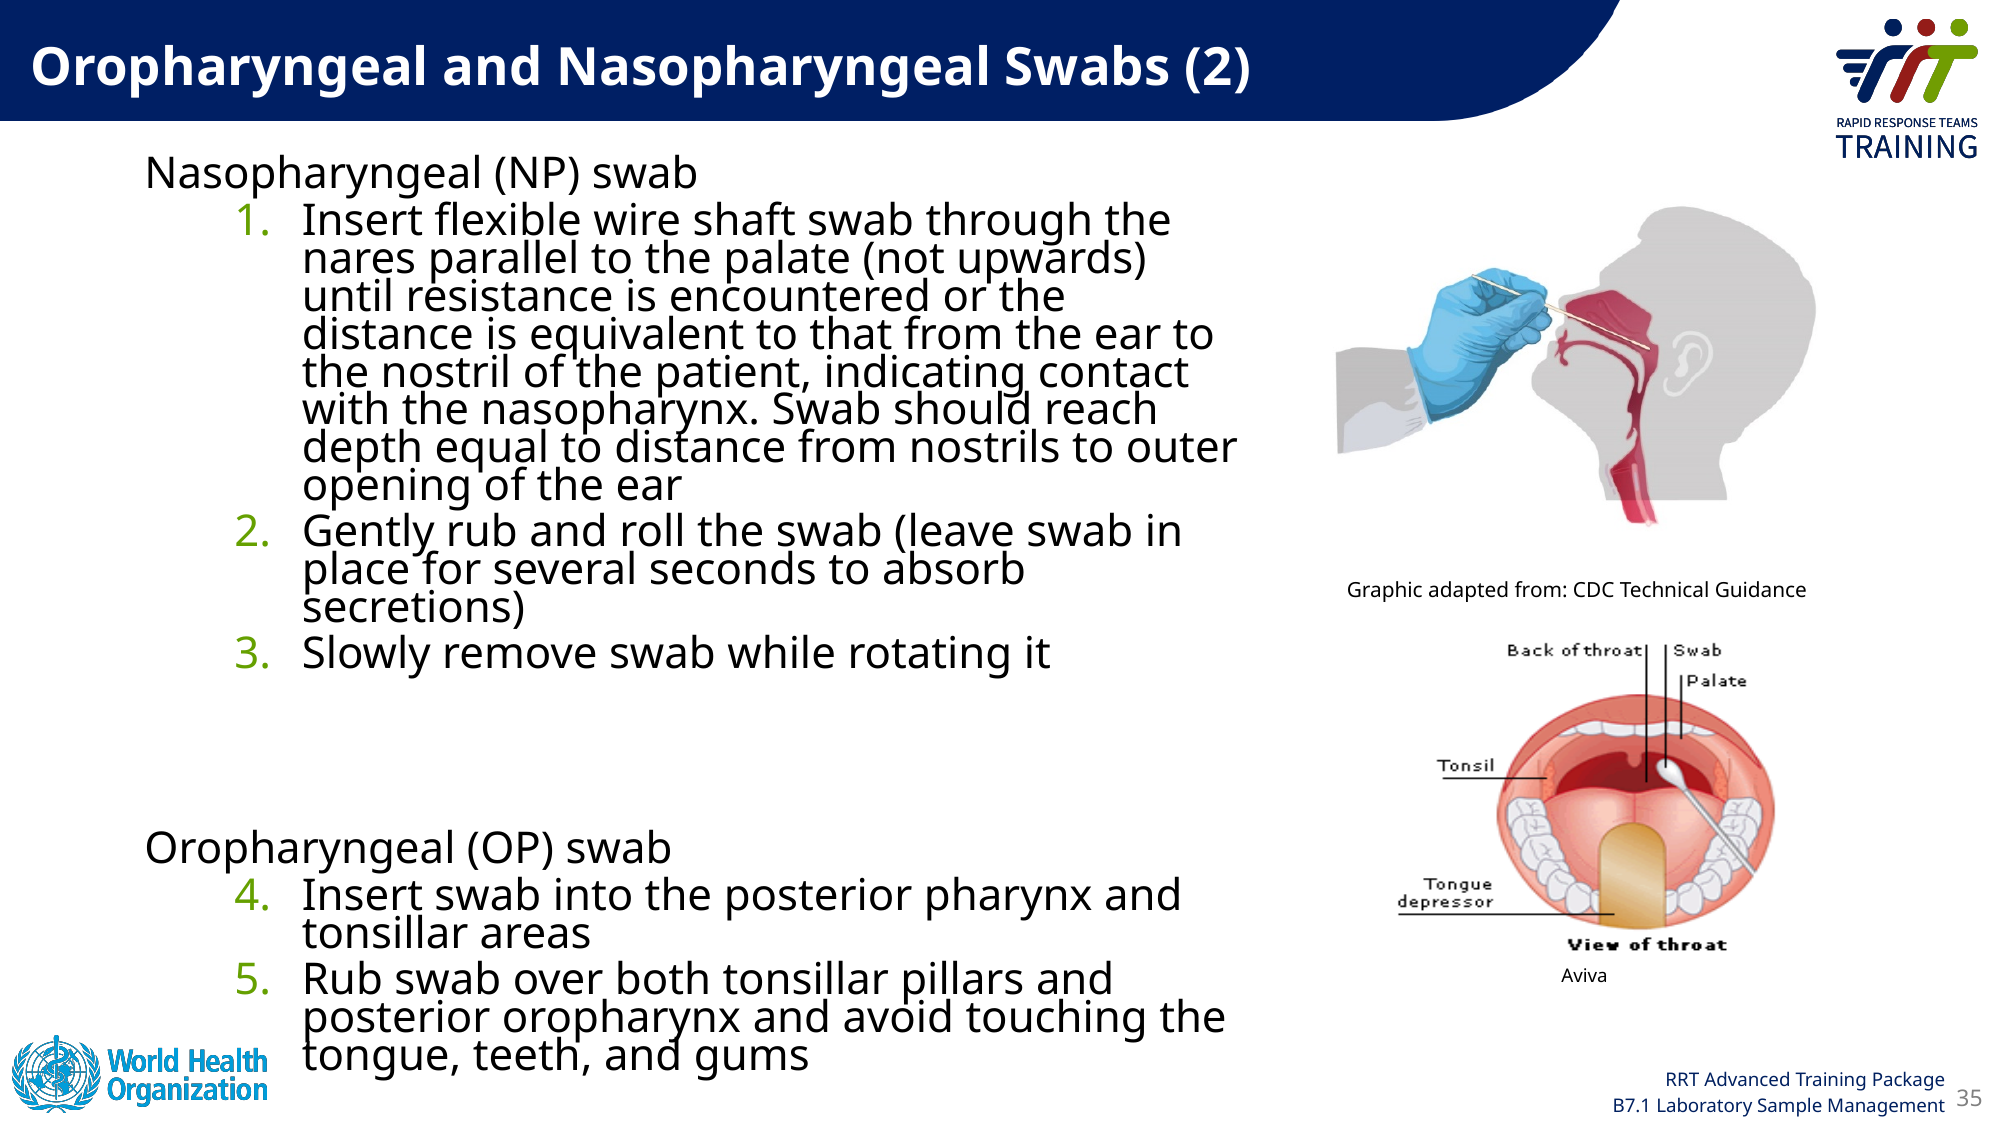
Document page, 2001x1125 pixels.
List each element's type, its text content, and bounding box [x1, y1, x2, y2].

picture [46, 1056, 54, 1062]
text_box Graphic adapted from: CDC Technical Guidance [1339, 569, 1815, 610]
list Nasopharyngeal (NP) swab Insert flexible wire shaft swab through the nares parallel to the palate (not upwards) until resistance is encountered or the distance is equivalent to that from the ear to the nostril of the patient, indicating contact with the nasopharynx. Swab should reach depth equal to distance from nostrils to outer opening of the ear Gently rub and roll the swab (leave swab in place for several seconds to absorb secretions) Slowly remove swab while rotating it Oropharyngeal (OP) swab Insert swab into the posterior pharynx and tonsillar areas Rub swab over both tonsillar pillars and posterior oropharynx and avoid touching the tongue, teeth, and gums [136, 146, 1250, 979]
picture [59, 1035, 267, 1113]
picture [71, 1053, 90, 1091]
picture [12, 1035, 54, 1068]
picture [40, 1062, 47, 1070]
picture [34, 1054, 43, 1078]
picture [0, 0, 1643, 121]
picture [1835, 19, 1978, 167]
picture [1395, 636, 1781, 957]
picture [36, 1088, 78, 1105]
picture [22, 1062, 26, 1077]
picture [12, 1083, 48, 1113]
picture [24, 1054, 36, 1087]
text_box Oropharyngeal and Nasopharyngeal Swabs (2) [22, 15, 1496, 122]
picture [30, 1083, 37, 1091]
text_box Aviva [1553, 957, 1622, 994]
picture [1272, 189, 1881, 543]
picture [50, 1108, 62, 1113]
